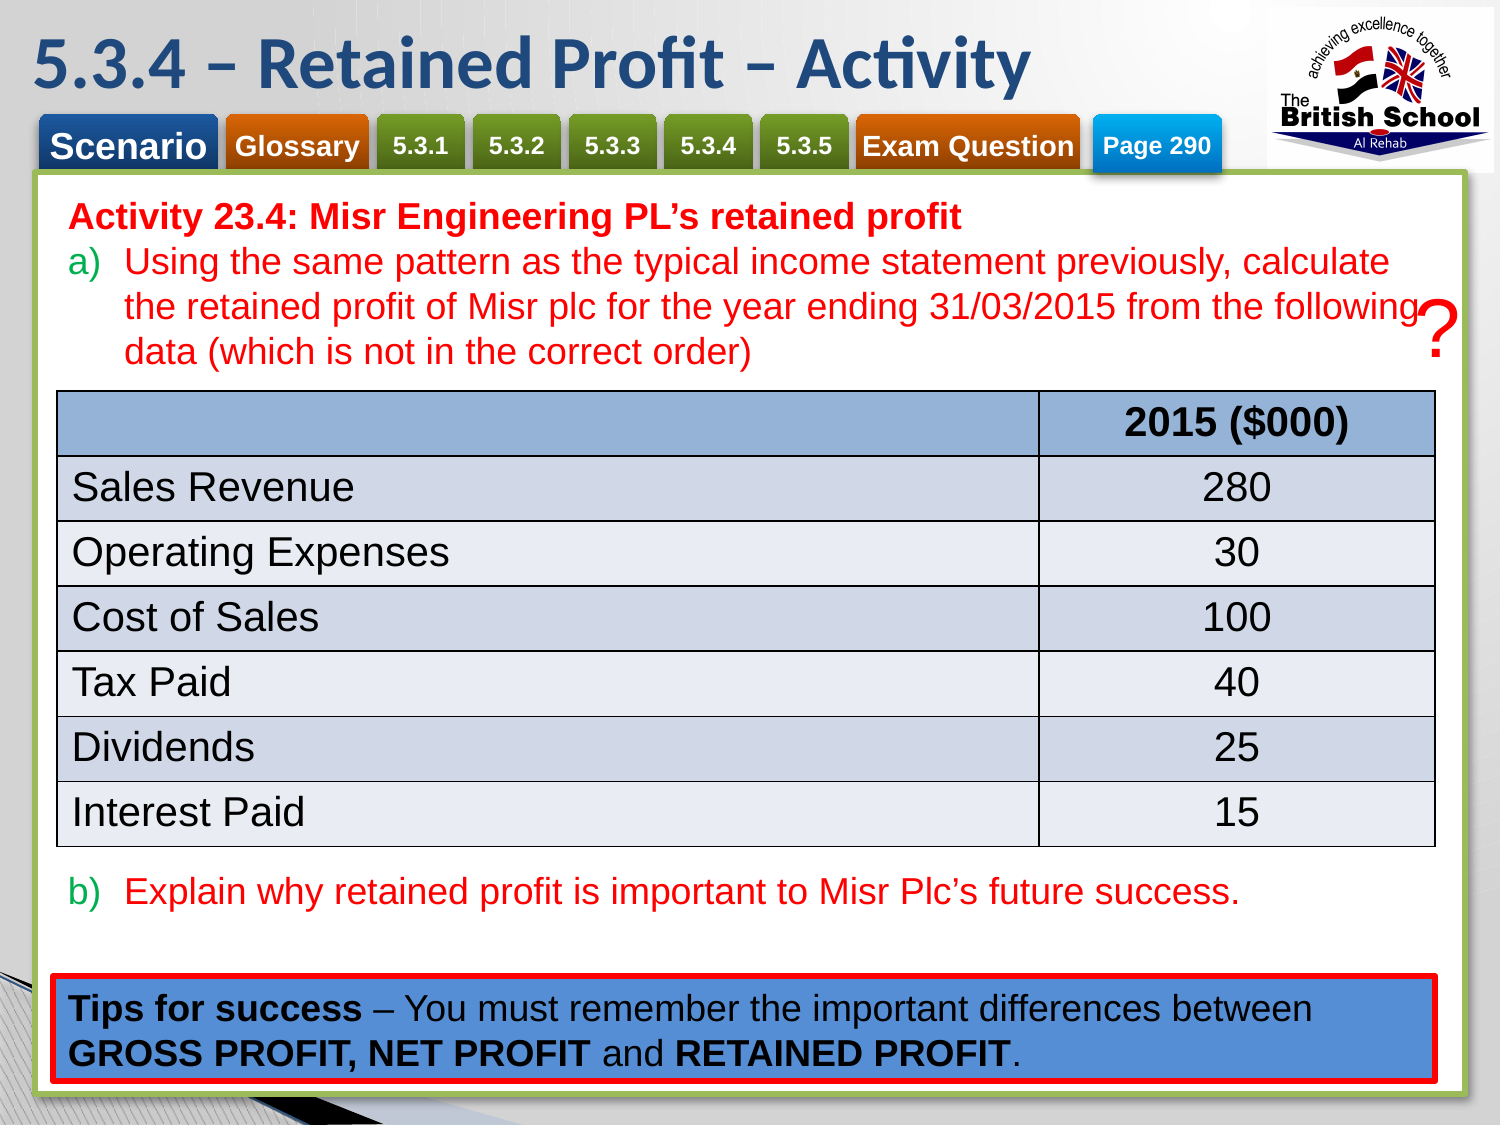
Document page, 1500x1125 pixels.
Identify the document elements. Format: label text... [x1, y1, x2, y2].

table_cell 100 [1040, 587, 1434, 650]
table_cell Interest Paid [58, 782, 1038, 846]
text_box ? [1436, 267, 1459, 382]
table_cell Cost of Sales [58, 587, 1038, 650]
table_header [58, 392, 1038, 455]
table_cell Dividends [58, 717, 1038, 781]
text_box Tips for success – You must remember the important differences between GROSS PROFIT, NET PROFIT and RETAINED PROFIT. [53, 976, 1436, 1081]
table_cell 280 [1040, 457, 1434, 520]
table_cell 15 [1040, 782, 1434, 846]
title 5.3.4 – Retained Profit – Activity [17, 7, 1282, 110]
table_cell 30 [1040, 522, 1434, 585]
table_cell 25 [1040, 717, 1434, 781]
table_cell 40 [1040, 652, 1434, 716]
table_cell Operating Expenses [58, 522, 1038, 585]
picture [281, 1114, 303, 1125]
table_cell Sales Revenue [58, 457, 1038, 520]
text_box Activity 23.4: Misr Engineering PL’s retained profit Using the same pattern as the typical income statement previously, calculate the retained profit of Misr plc for the year ending 31/03/2015 from the following data (which is not in the correct order) Explain why retained profit is important to Misr Plc’s future success. [53, 184, 1436, 920]
text_box Page 290 [1092, 114, 1223, 173]
table_header 2015 ($000) [1040, 392, 1434, 455]
picture [1267, 7, 1495, 173]
table_cell Tax Paid [58, 652, 1038, 716]
